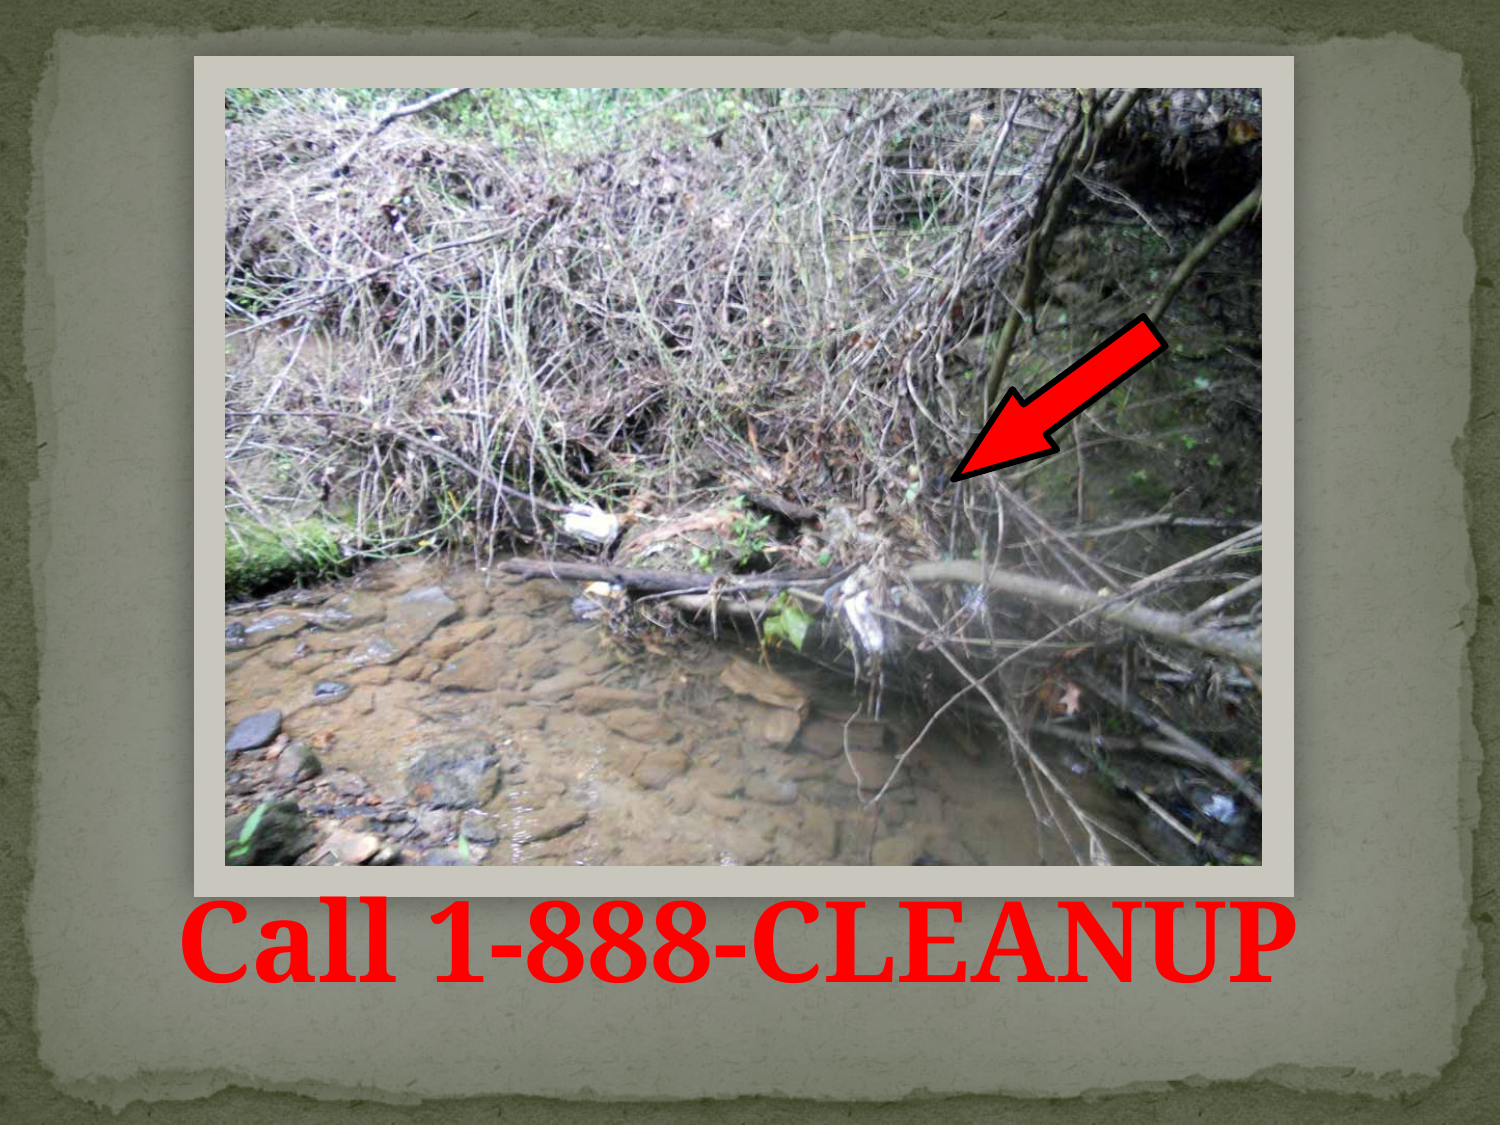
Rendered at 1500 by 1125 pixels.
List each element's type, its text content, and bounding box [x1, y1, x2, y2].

picture [225, 88, 1262, 864]
text_box Call 1-888-CLEANUP [160, 862, 1316, 1013]
